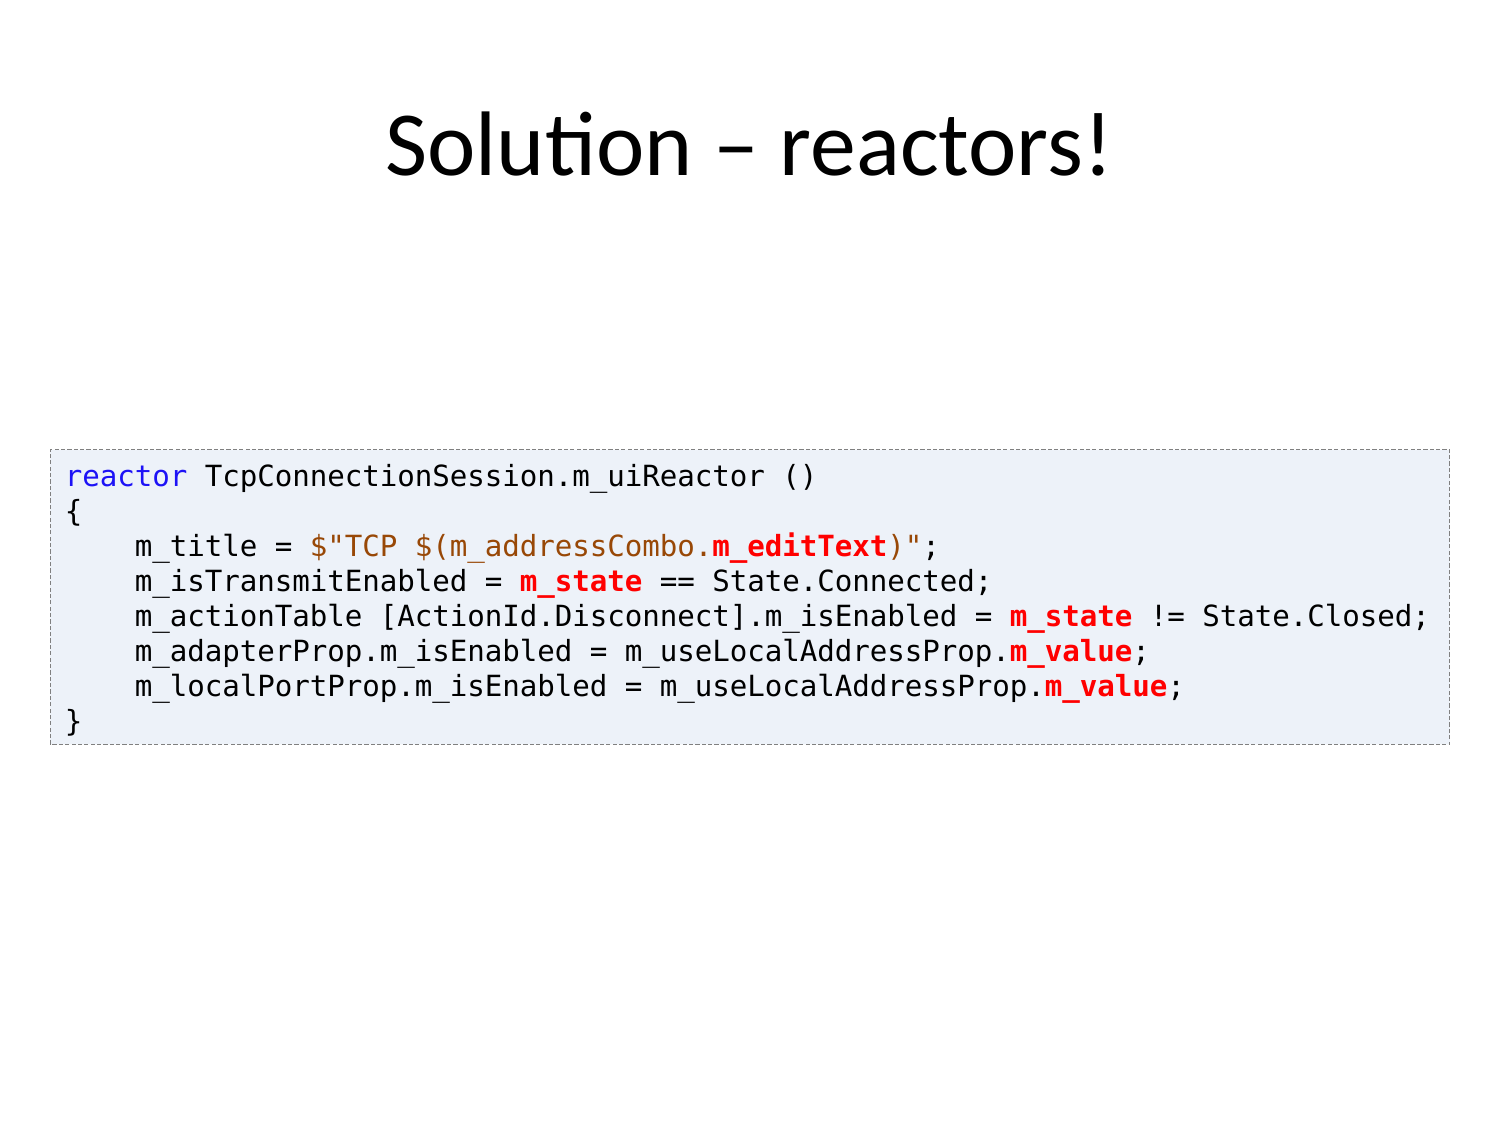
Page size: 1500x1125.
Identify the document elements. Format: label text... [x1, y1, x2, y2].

title Solution – reactors! [75, 45, 1425, 233]
text_box reactor TcpConnectionSession.m_uiReactor () { m_title = $"TCP $(m_addressCombo.m_editText)"; m_isTransmitEnabled = m_state == State.Connected; m_actionTable [ActionId.Disconnect].m_isEnabled = m_state != State.Closed; m_adapterProp.m_isEnabled = m_useLocalAddressProp.m_value; m_localPortProp.m_isEnabled = m_useLocalAddressProp.m_value; } [50, 449, 1450, 745]
